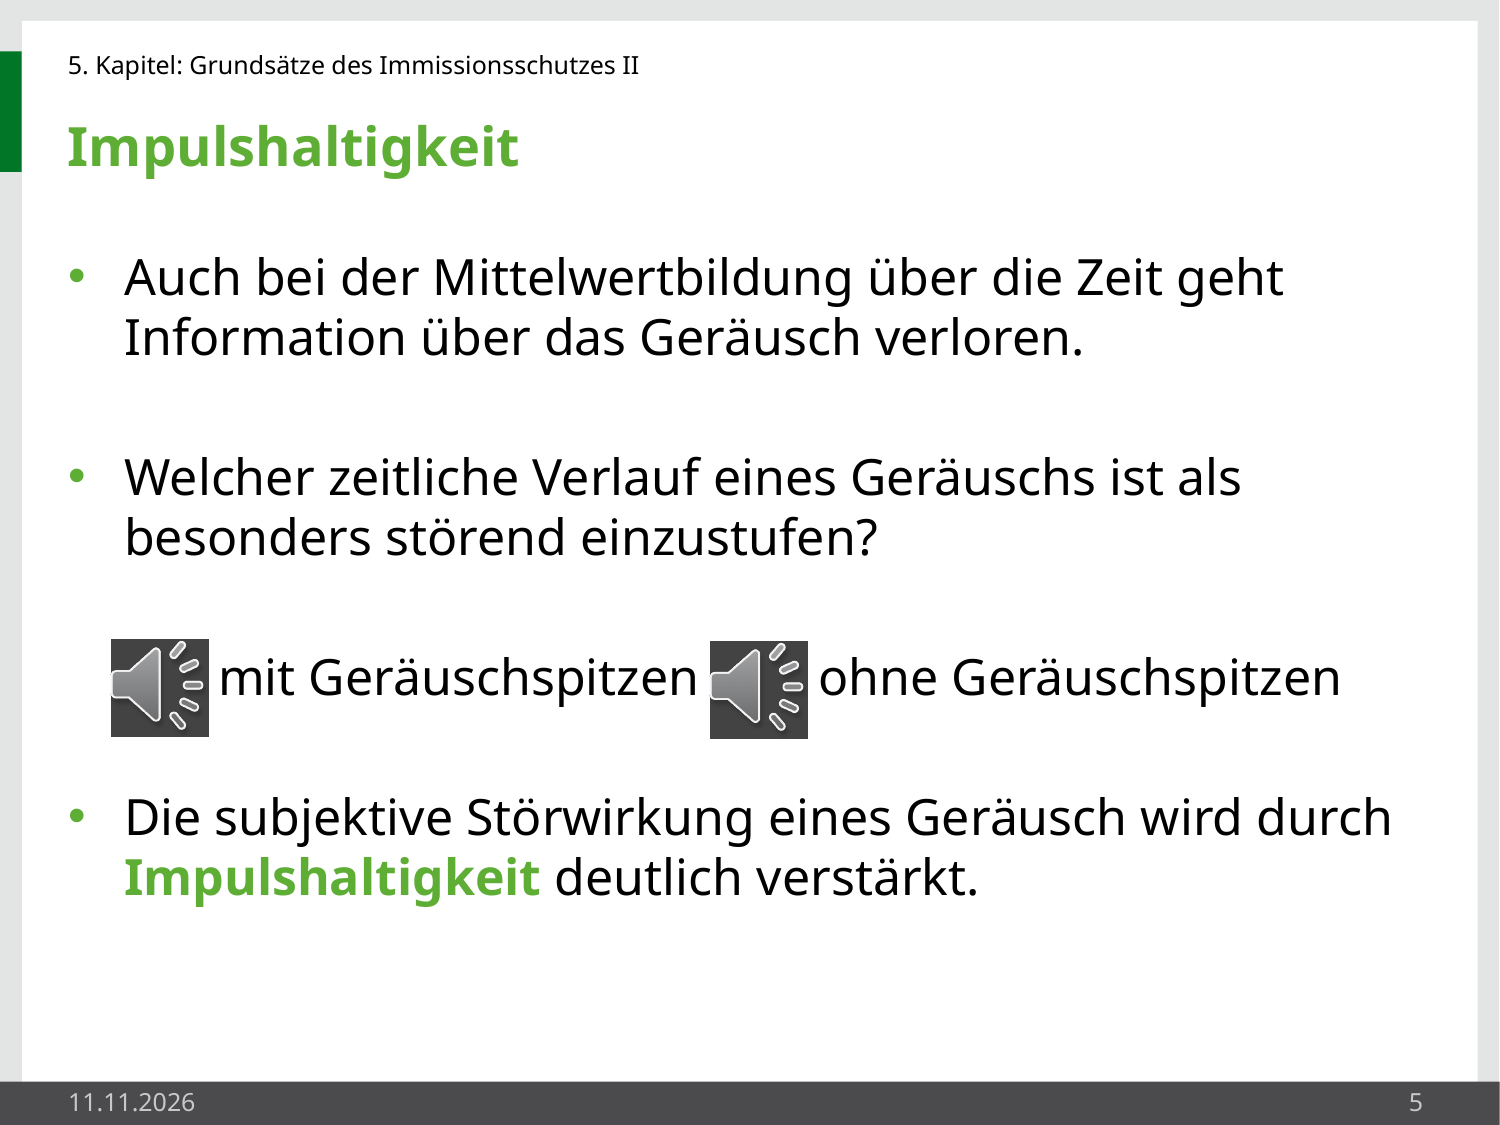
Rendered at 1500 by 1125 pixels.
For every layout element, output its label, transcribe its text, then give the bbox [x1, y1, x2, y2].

picture [109, 637, 210, 739]
list Auch bei der Mittelwertbildung über die Zeit geht Information über das Geräusch verloren. Welcher zeitliche Verlauf eines Geräuschs ist als besonders störend einzustufen? mit Geräuschspitzen ohne Geräuschspitzen Die subjektive Störwirkung eines Geräusch wird durch Impulshaltigkeit deutlich verstärkt. [68, 245, 1436, 1047]
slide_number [68, 1082, 231, 1125]
picture [708, 639, 810, 740]
slide_number 5 [1331, 1082, 1423, 1125]
title Impulshaltigkeit [67, 77, 1427, 178]
